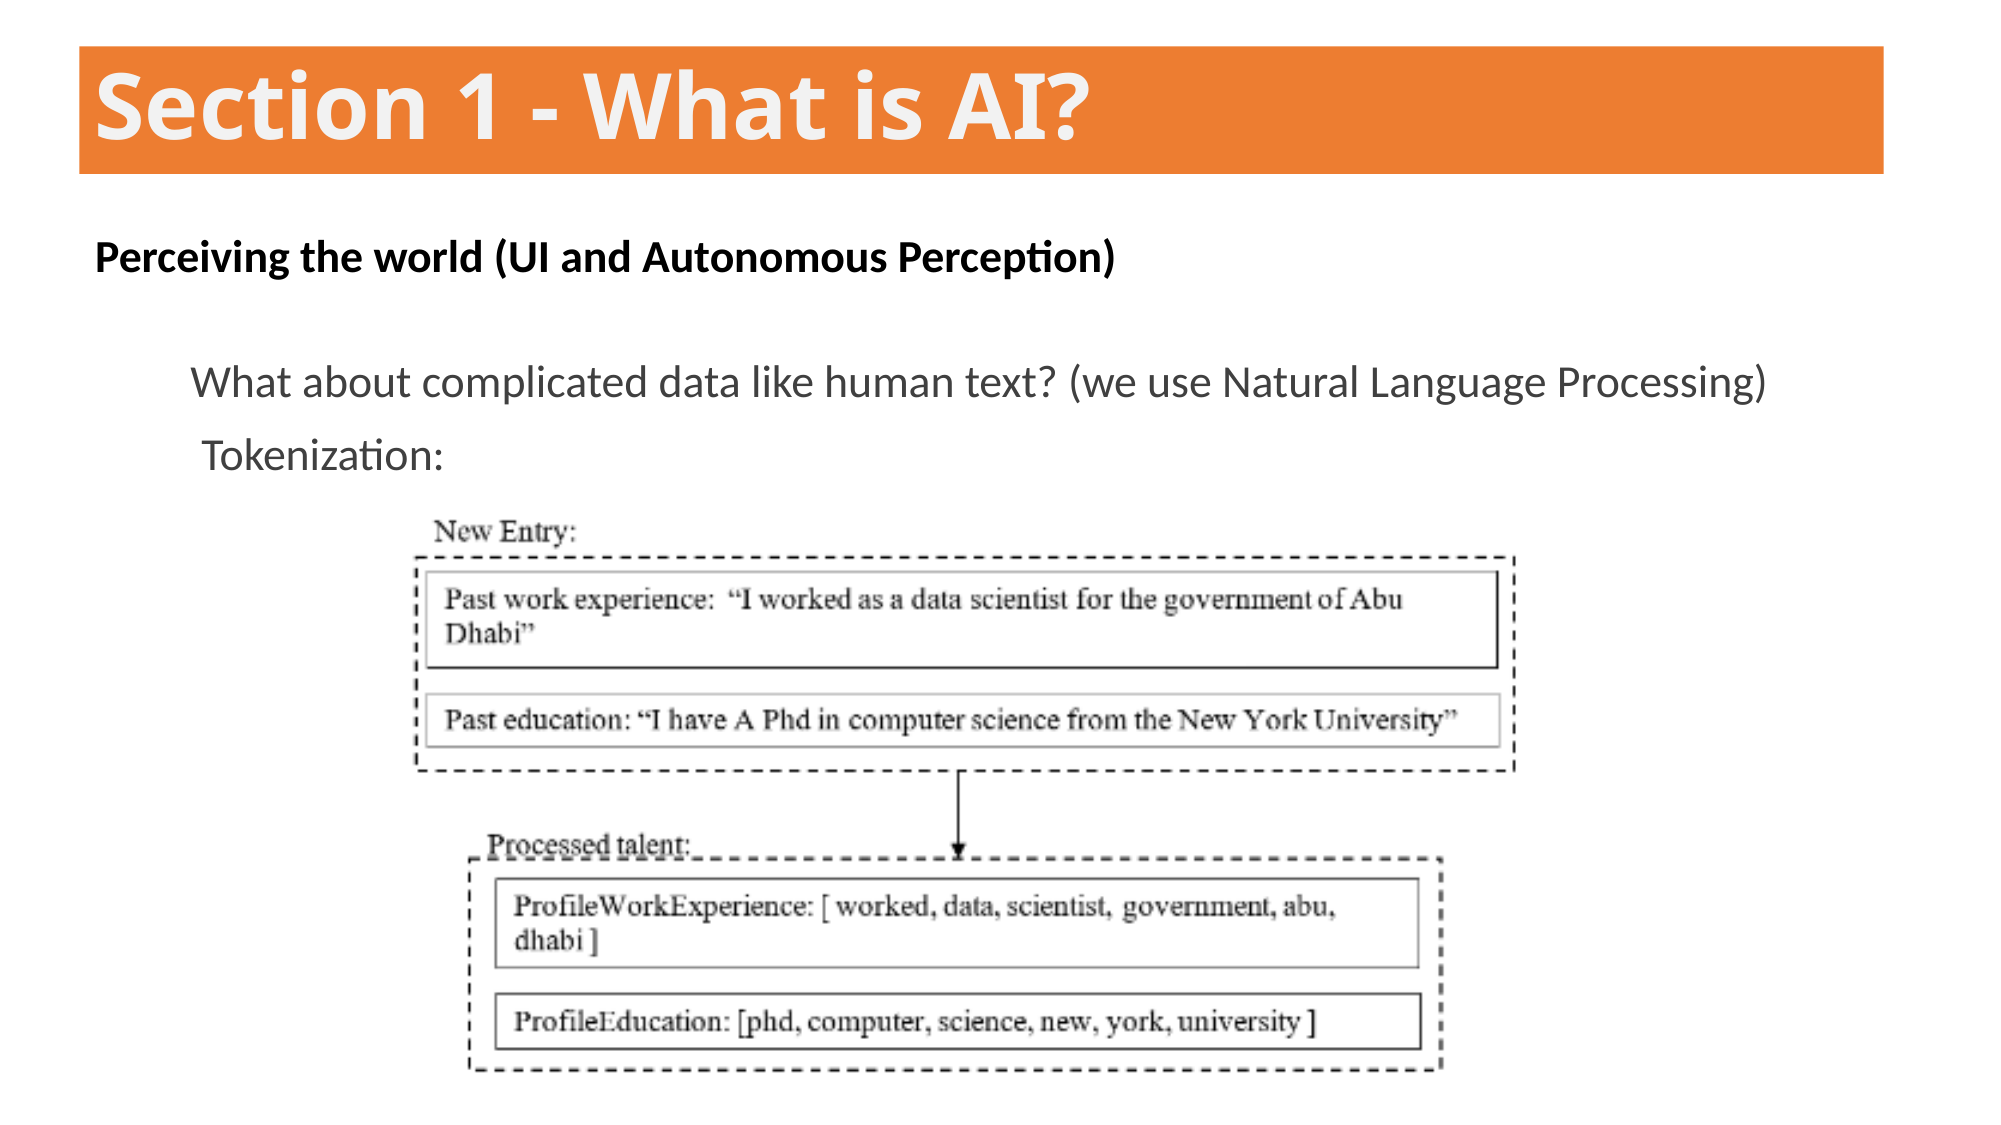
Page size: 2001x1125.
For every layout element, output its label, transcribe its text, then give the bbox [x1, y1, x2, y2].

text_box Tokenization: [186, 416, 565, 542]
text_box Perceiving the world (UI and Autonomous Perception) [80, 218, 1463, 344]
text_box Section 1 - What is AI? [79, 46, 1884, 174]
text_box What about complicated data like human text? (we use Natural Language Processing) [175, 343, 1829, 594]
picture [409, 509, 1528, 1106]
